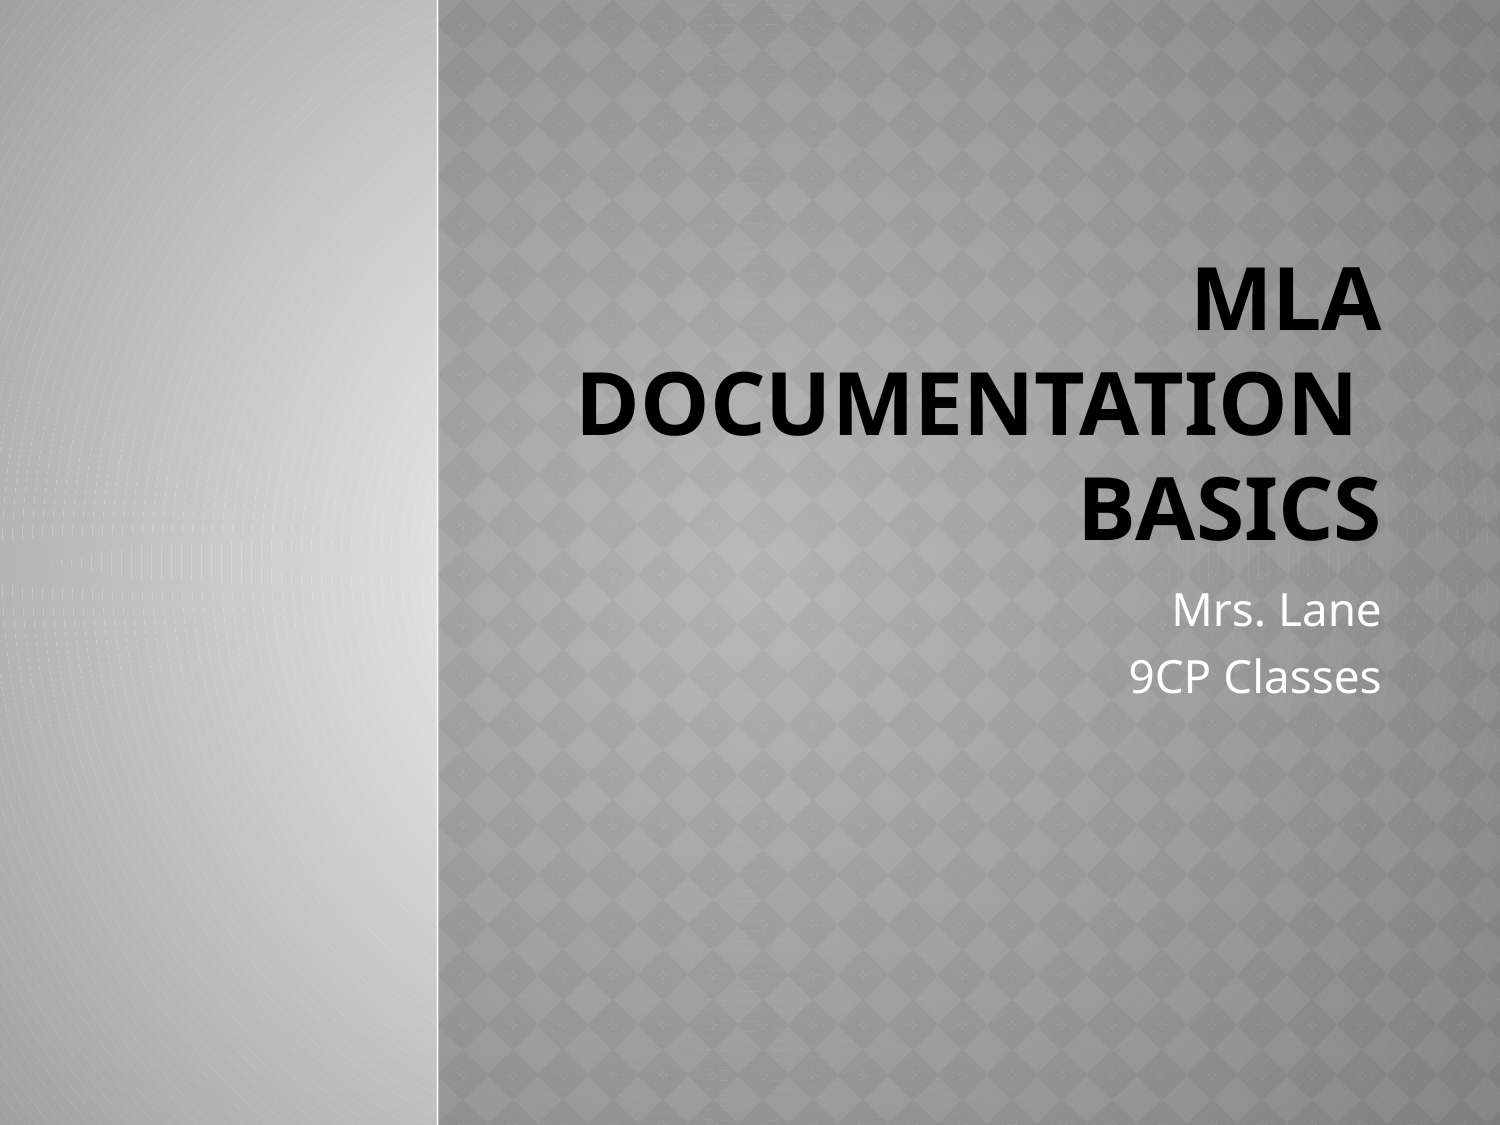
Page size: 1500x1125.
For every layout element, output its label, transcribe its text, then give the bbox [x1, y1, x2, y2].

subtitle Mrs. Lane 9CP Classes [550, 580, 1390, 762]
title MLA Documentation Basics [552, 87, 1390, 558]
